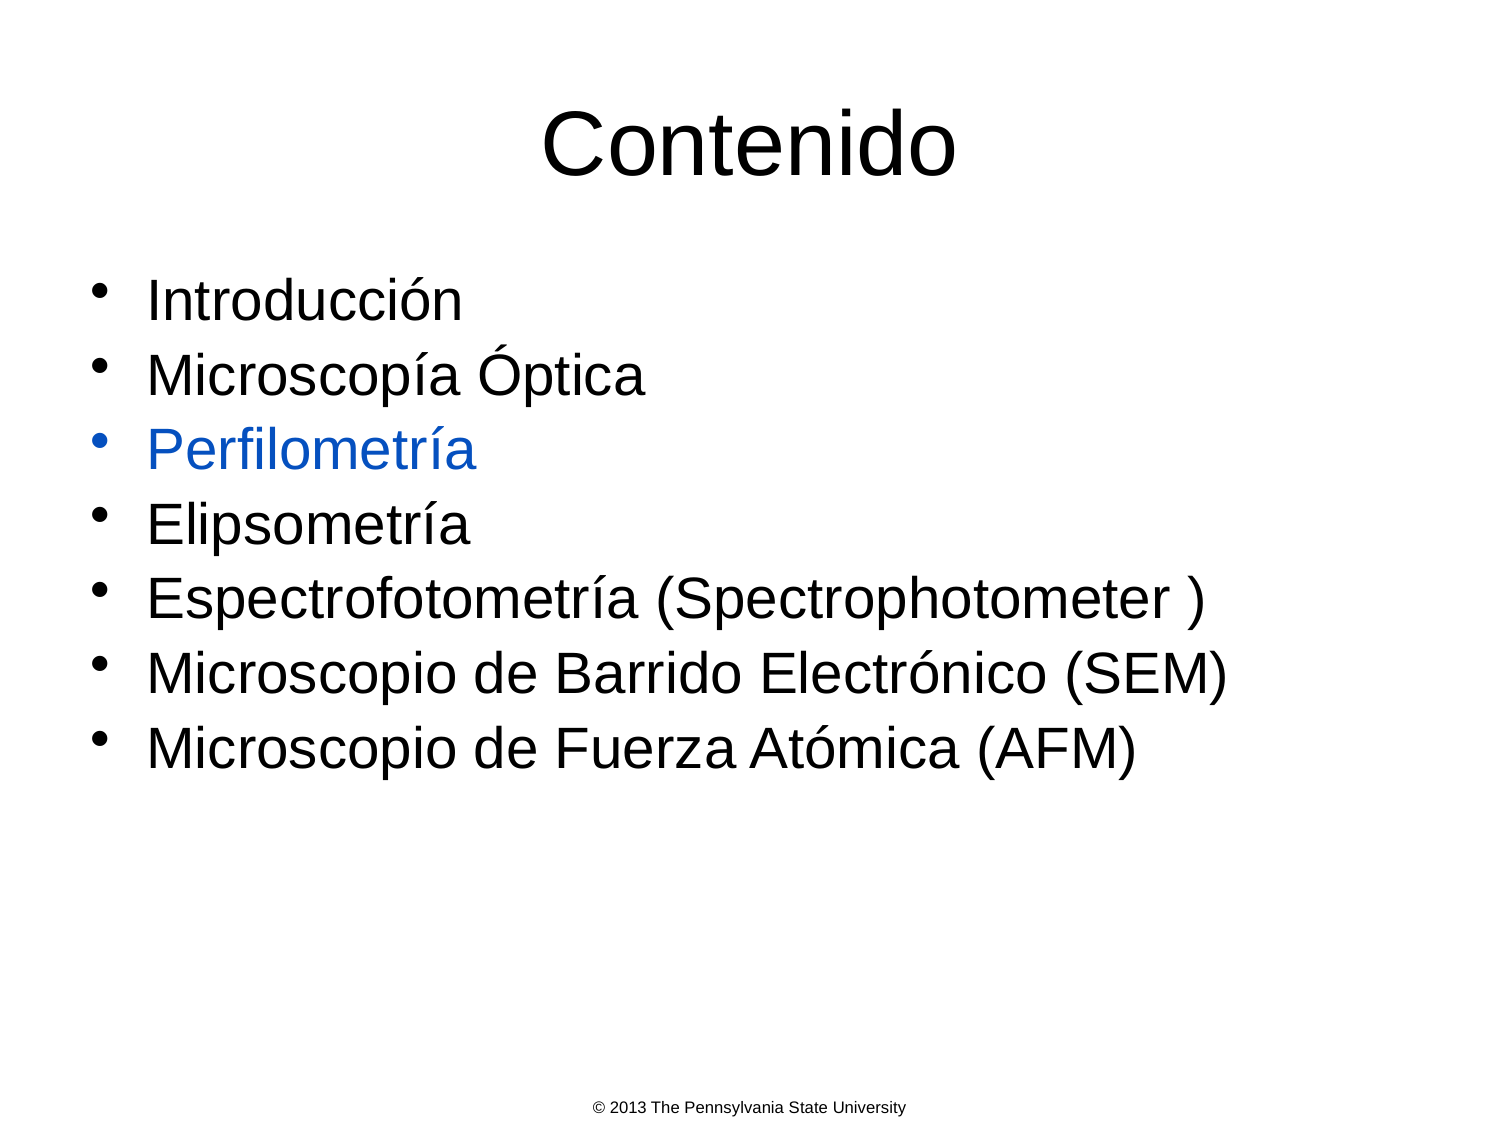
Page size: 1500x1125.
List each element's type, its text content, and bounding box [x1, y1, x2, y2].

list Introducción Microscopía Óptica Perfilometría Elipsometría Espectrofotometría (Spectrophotometer ) Microscopio de Barrido Electrónico (SEM) Microscopio de Fuerza Atómica (AFM) [74, 262, 1426, 951]
title Contenido [74, 44, 1426, 233]
